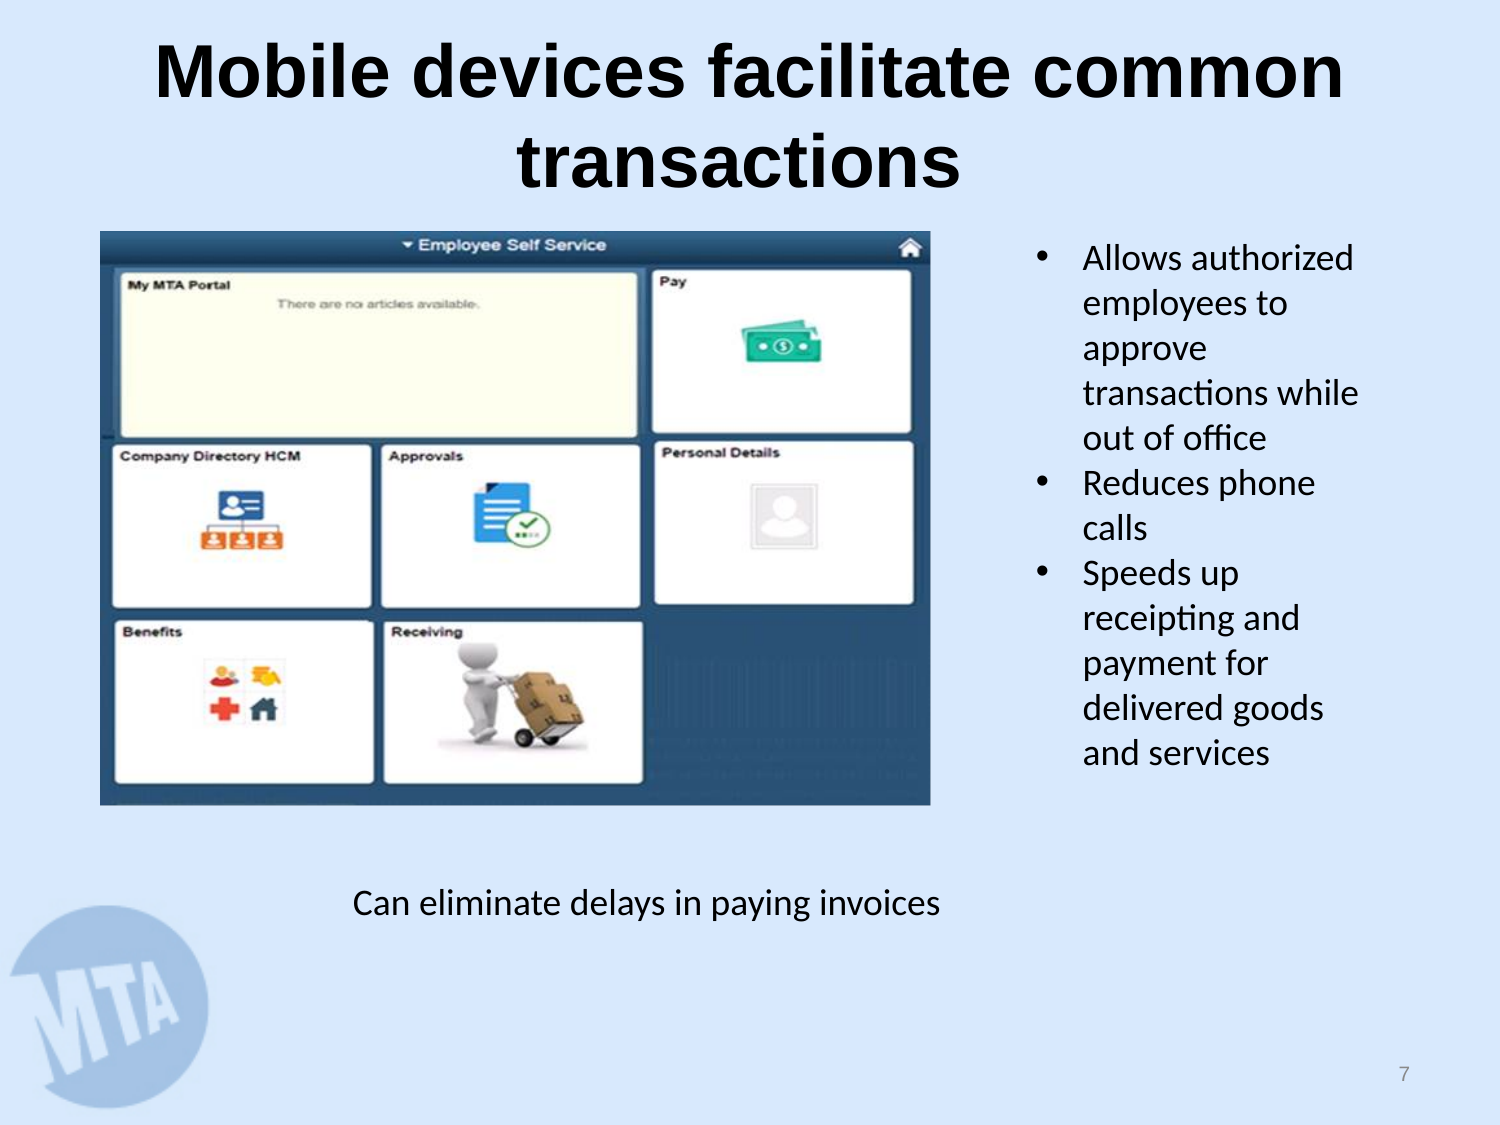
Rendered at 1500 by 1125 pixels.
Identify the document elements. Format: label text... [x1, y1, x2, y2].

slide_number 6 [1074, 1042, 1425, 1103]
title Mobile devices facilitate common transactions [75, 18, 1425, 207]
text_box Can eliminate delays in paying invoices [338, 870, 984, 931]
text_box Allows authorized employees to approve transactions while out of office Reduces phone calls Speeds up receipting and payment for delivered goods and services [1021, 225, 1392, 871]
picture [0, 0, 1500, 1125]
